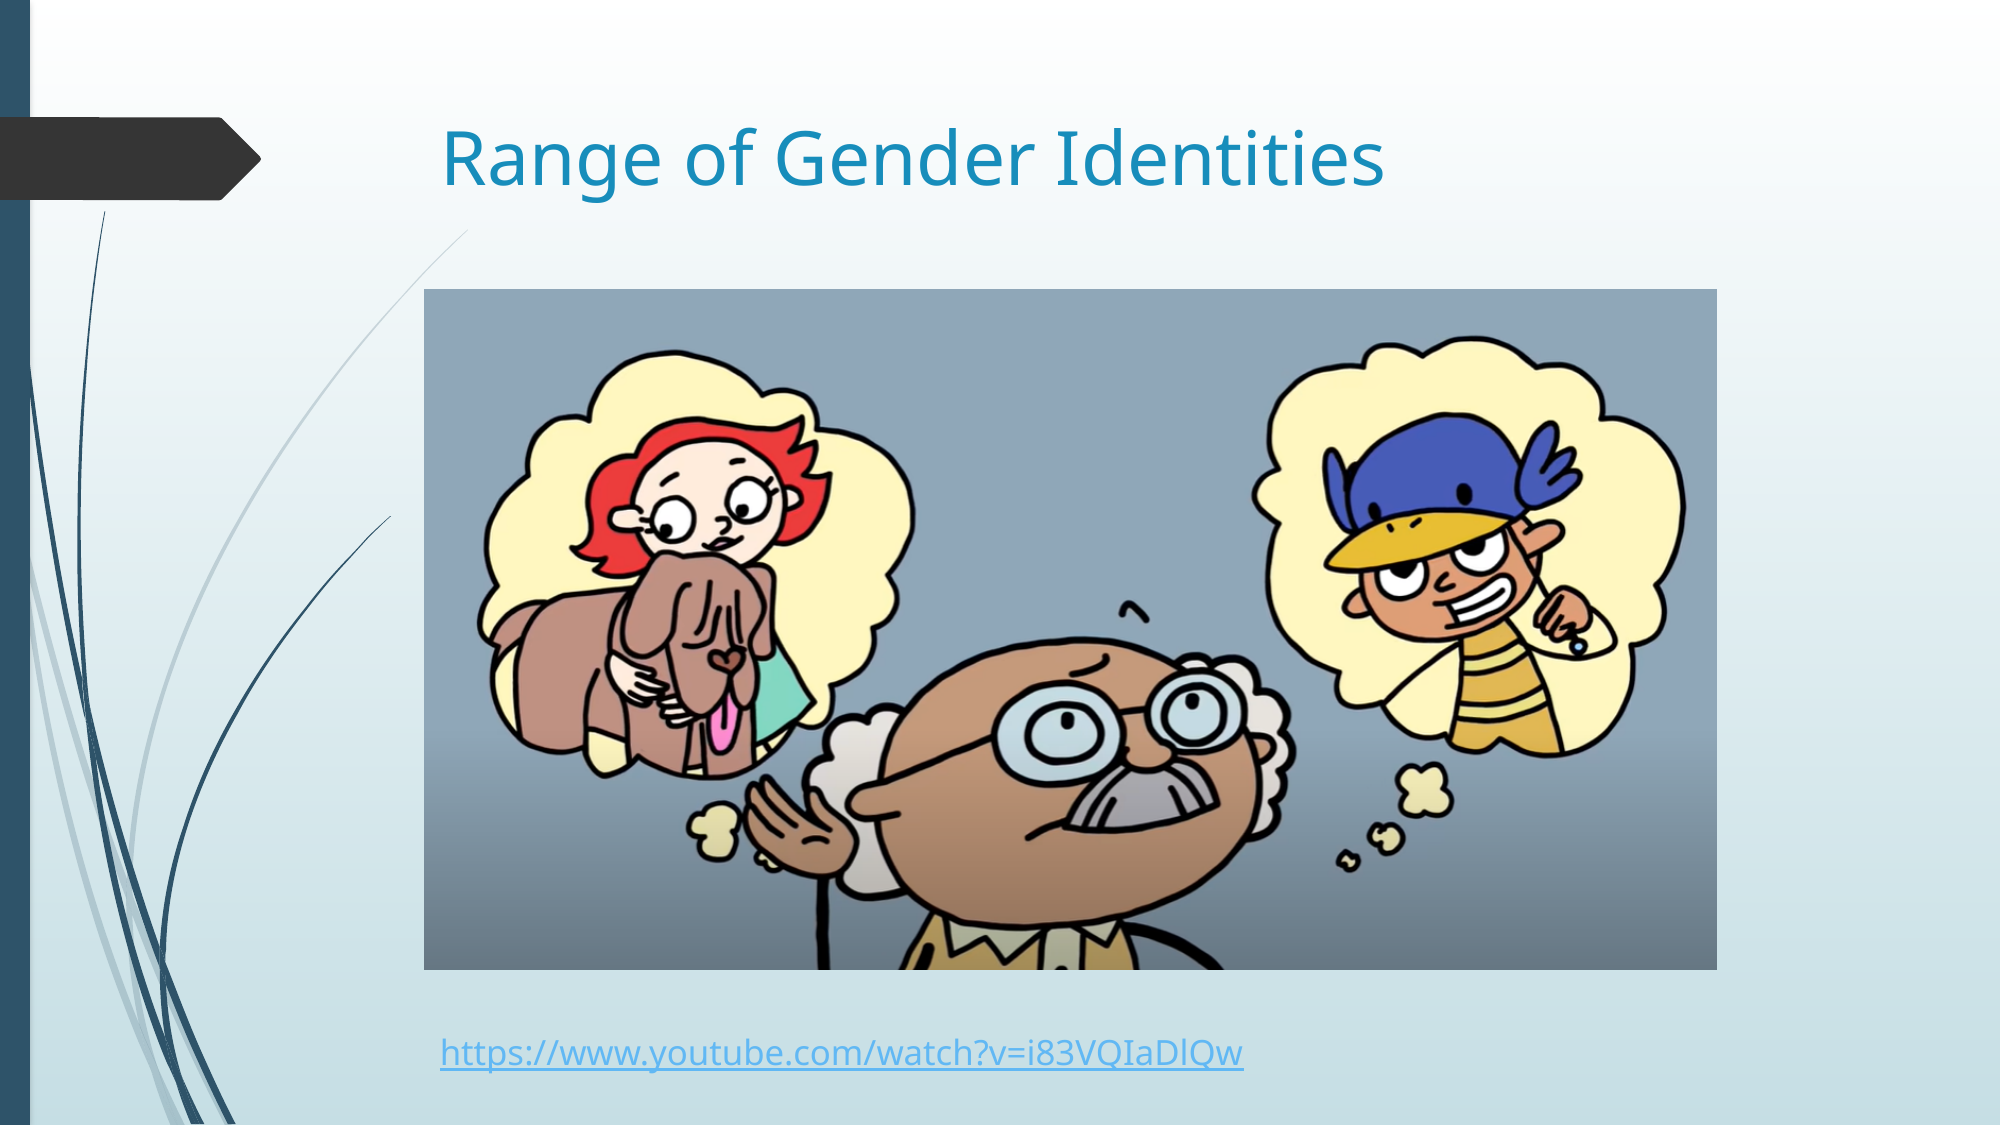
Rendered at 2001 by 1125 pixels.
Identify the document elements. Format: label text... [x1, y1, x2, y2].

list https://www.youtube.com/watch?v=i83VQIaDlQw [424, 350, 1888, 1090]
picture [424, 289, 1717, 970]
title Range of Gender Identities [425, 102, 1888, 313]
